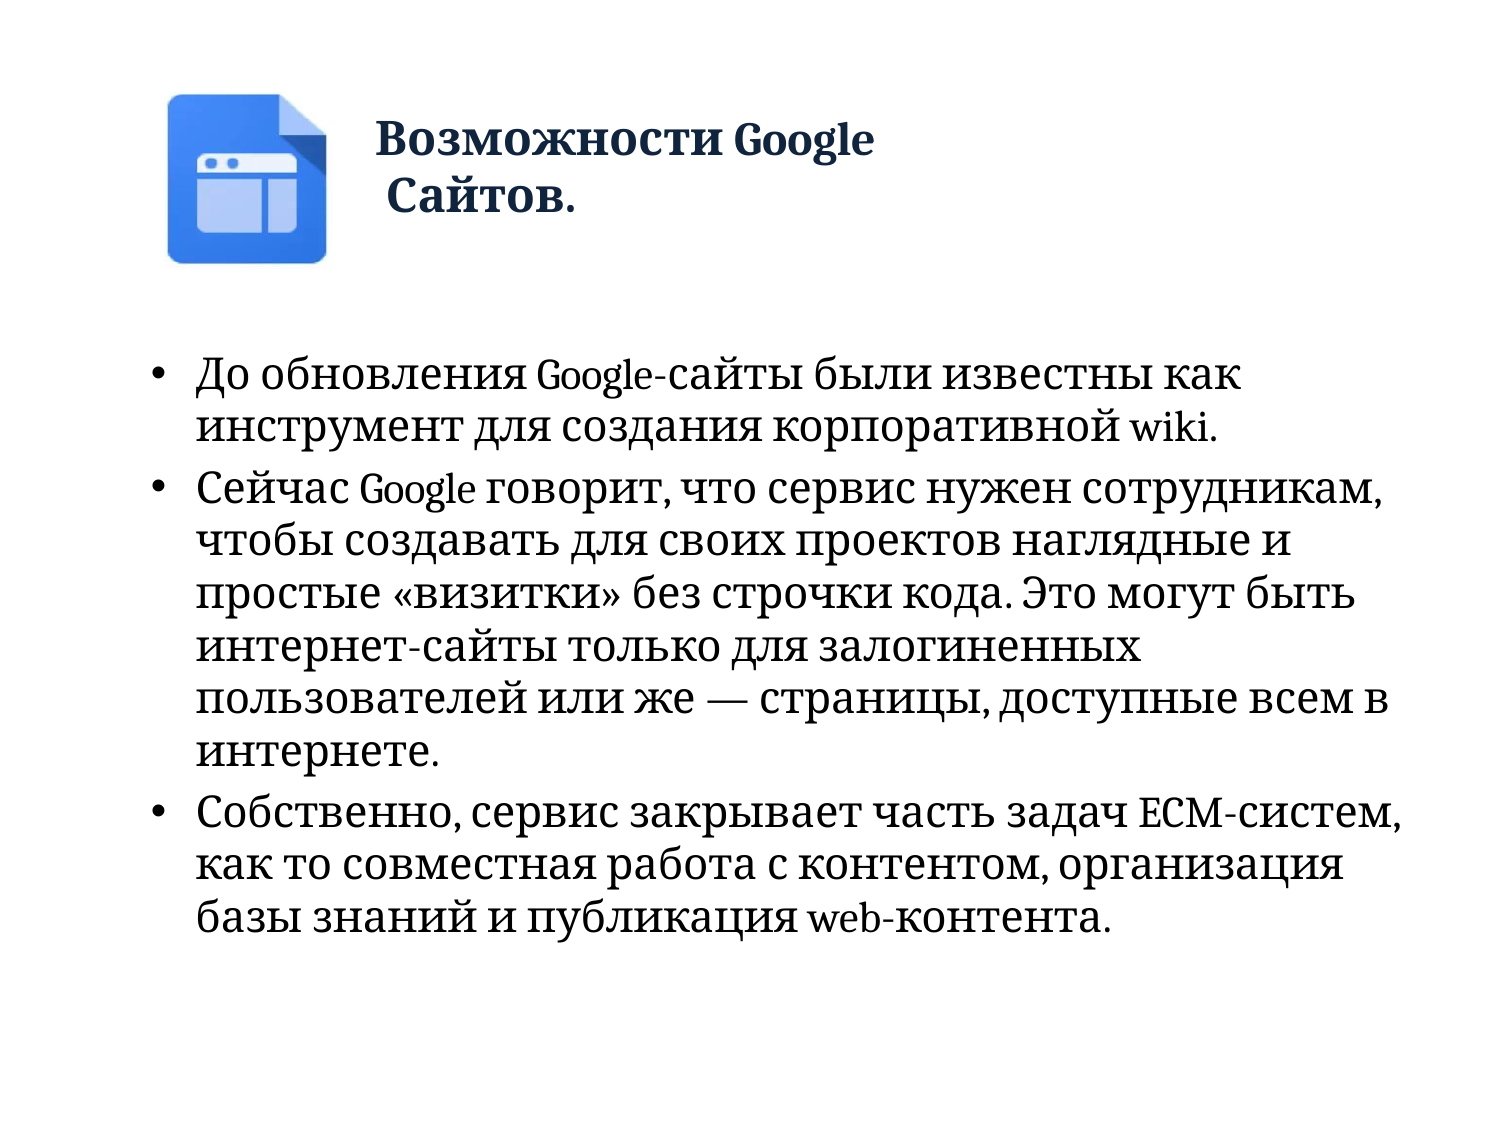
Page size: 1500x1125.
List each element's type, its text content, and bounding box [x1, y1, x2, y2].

title Возможности Google Сайтов. [360, 42, 1365, 231]
picture [132, 77, 361, 280]
list До обновления Google-сайты были известны как инструмент для создания корпоративной wiki. Сейчас Google говорит, что сервис нужен сотрудникам, чтобы создавать для своих проектов наглядные и простые «визитки» без строчки кода. Это могут быть интернет-сайты только для залогиненных пользователей или же — страницы, доступные всем в интернете. Собственно, сервис закрывает часть задач ECM-систем, как то совместная работа с контентом, организация базы знаний и публикация web-контента. [135, 338, 1425, 1005]
